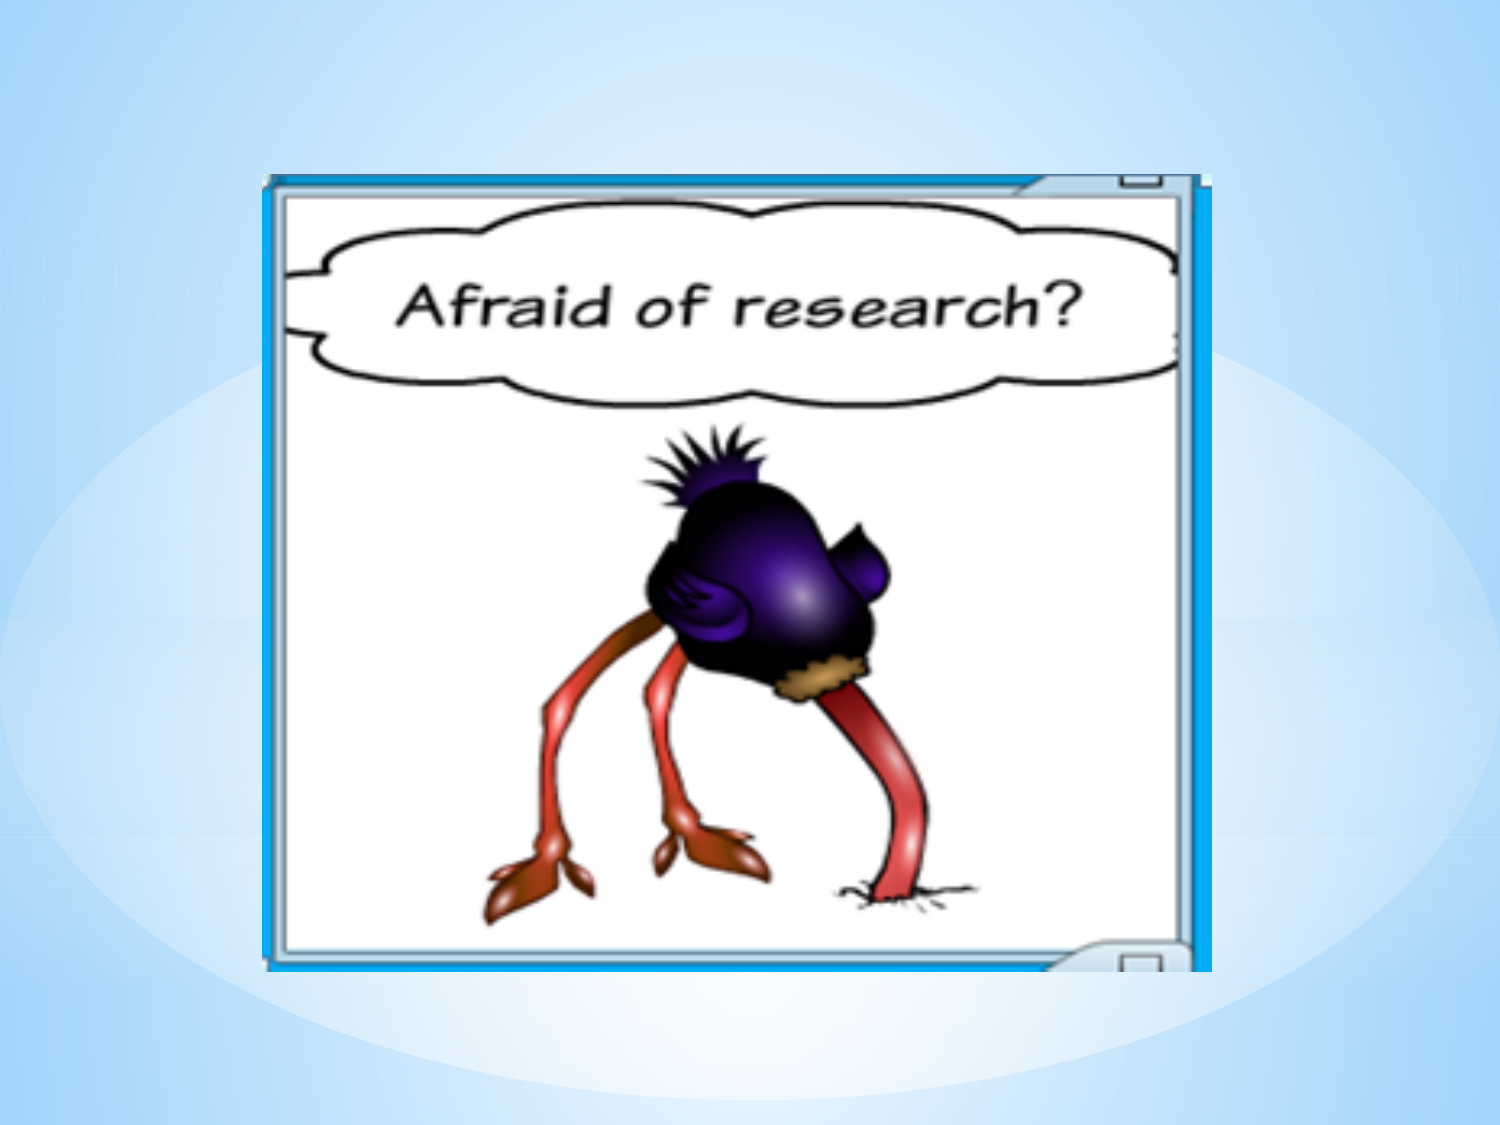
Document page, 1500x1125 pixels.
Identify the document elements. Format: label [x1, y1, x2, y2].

picture [262, 174, 1212, 973]
